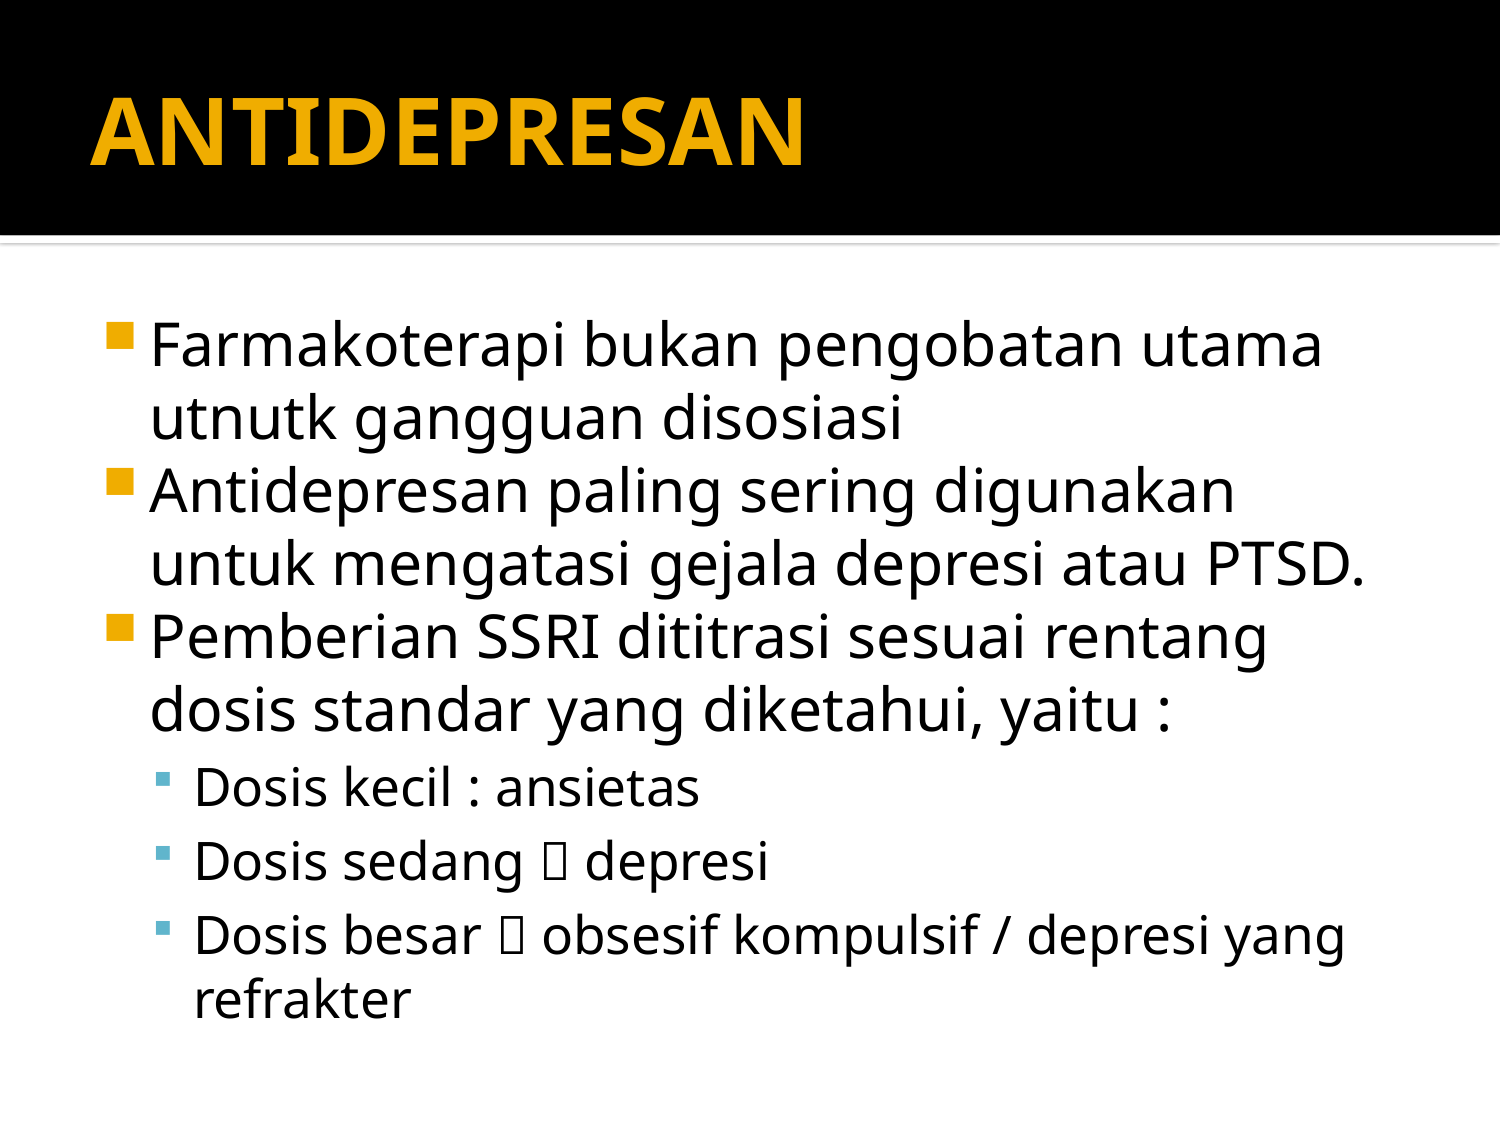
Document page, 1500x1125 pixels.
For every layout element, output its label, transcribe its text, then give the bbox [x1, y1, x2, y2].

title ANTIDEPRESAN [75, 25, 1425, 231]
list Farmakoterapi bukan pengobatan utama utnutk gangguan disosiasi Antidepresan paling sering digunakan untuk mengatasi gejala depresi atau PTSD. Pemberian SSRI dititrasi sesuai rentang dosis standar yang diketahui, yaitu : Dosis kecil : ansietas Dosis sedang  depresi Dosis besar  obsesif kompulsif / depresi yang refrakter [75, 291, 1425, 1050]
